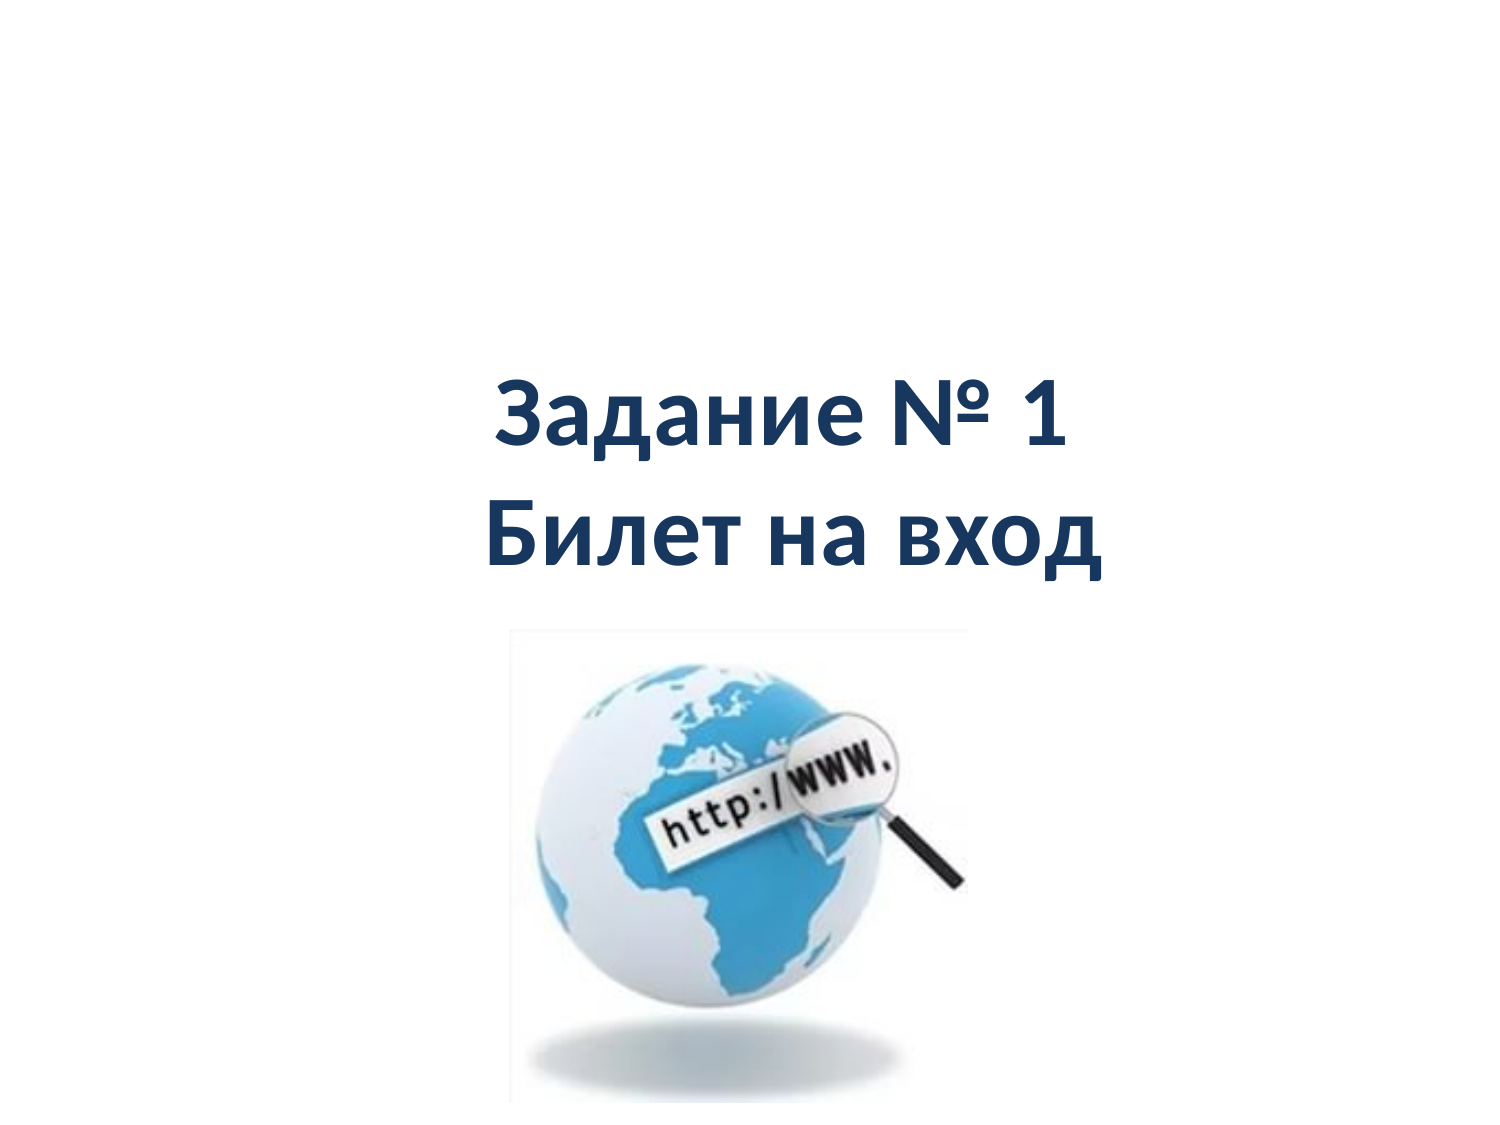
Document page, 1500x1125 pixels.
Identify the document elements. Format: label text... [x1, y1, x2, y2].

picture [508, 629, 968, 1103]
text_box Задание № 1 Билет на вход [88, 338, 1500, 593]
